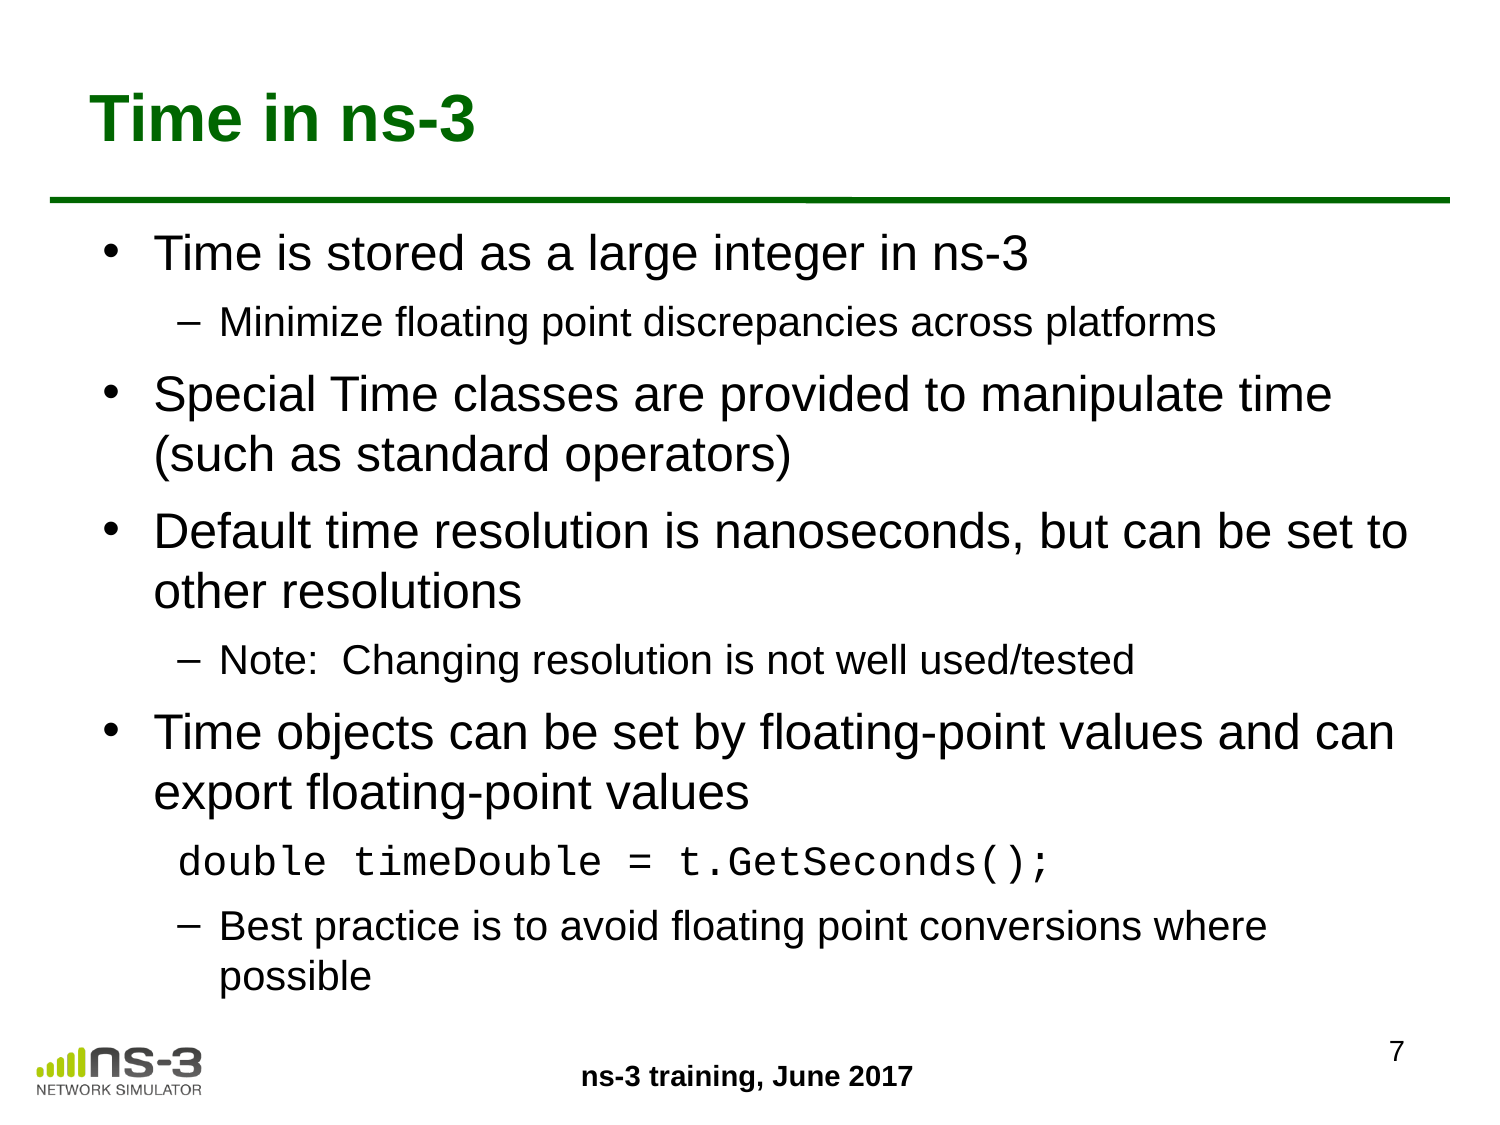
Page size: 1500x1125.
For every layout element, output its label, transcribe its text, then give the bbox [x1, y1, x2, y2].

title Time in ns-3 [74, 44, 1421, 186]
picture [24, 1017, 213, 1125]
slide_number 7 [1074, 1024, 1421, 1101]
footer ns-3 training, June 2017 [512, 1049, 983, 1125]
list Time is stored as a large integer in ns-3 Minimize floating point discrepancies across platforms Special Time classes are provided to manipulate time (such as standard operators) Default time resolution is nanoseconds, but can be set to other resolutions Note: Changing resolution is not well used/tested Time objects can be set by floating-point values and can export floating-point values double timeDouble = t.GetSeconds(); Best practice is to avoid floating point conversions where possible [87, 212, 1433, 1012]
